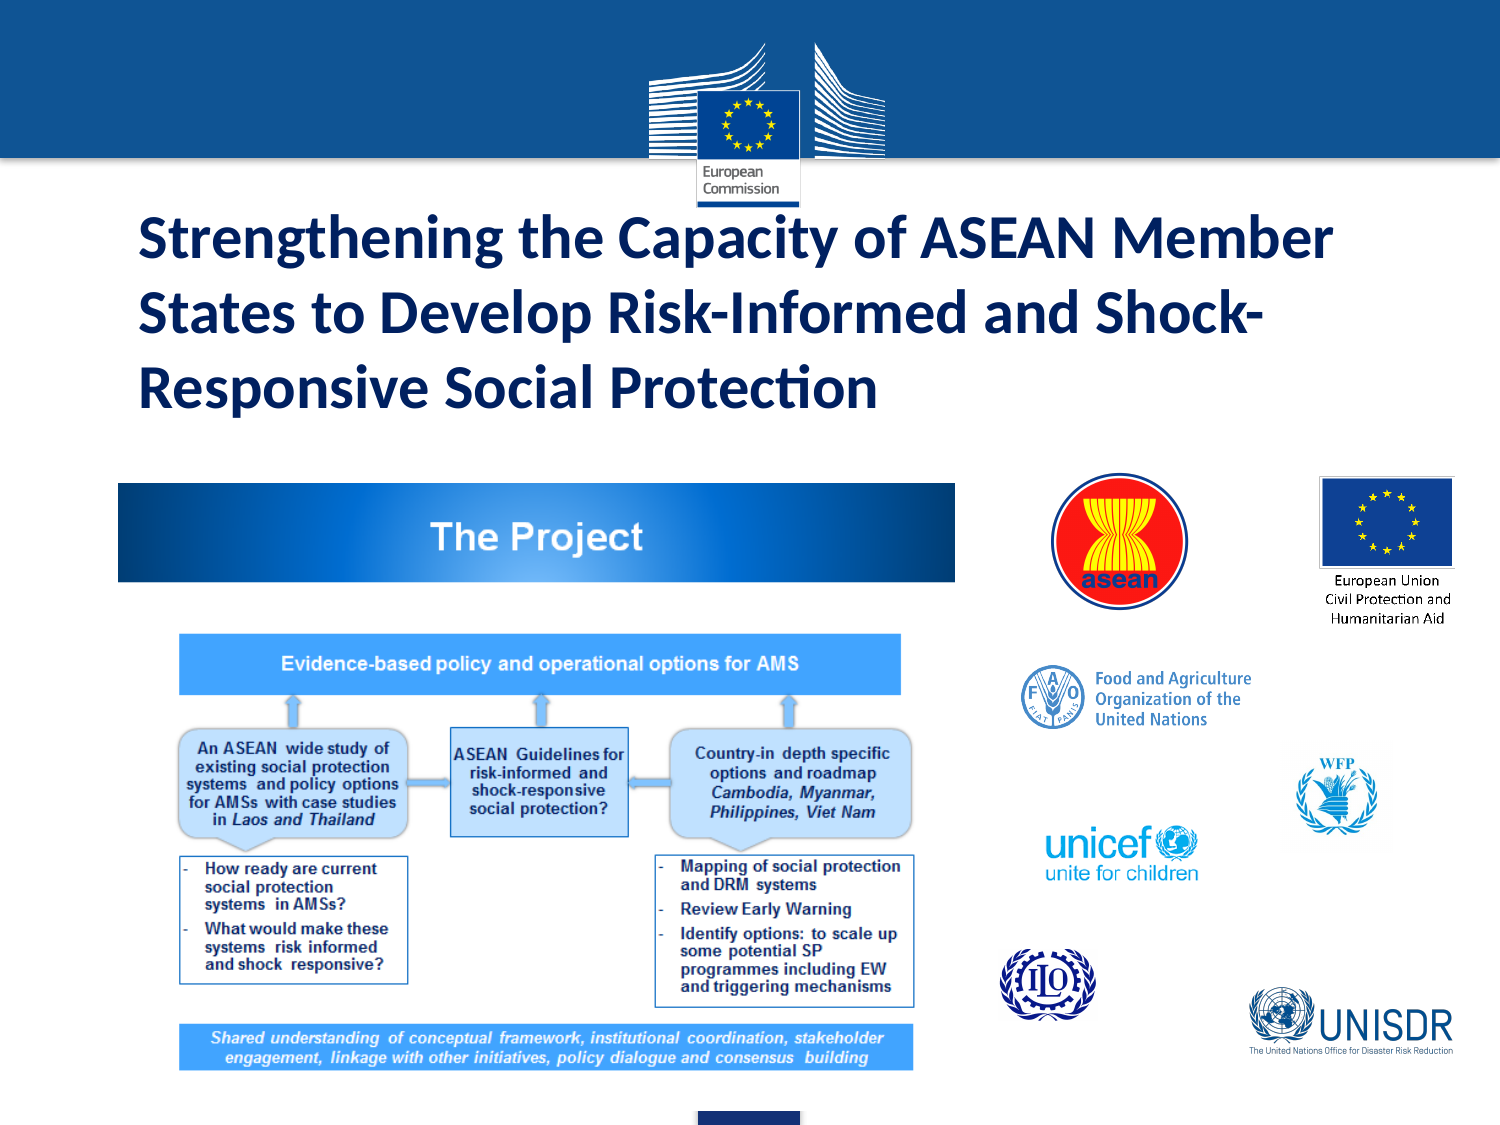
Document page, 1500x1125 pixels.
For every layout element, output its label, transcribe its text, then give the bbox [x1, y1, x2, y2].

picture [1280, 739, 1393, 853]
picture [1249, 984, 1453, 1057]
picture [997, 949, 1098, 1021]
picture [1028, 811, 1214, 893]
picture [1021, 665, 1252, 729]
picture [649, 42, 885, 208]
picture [1294, 463, 1480, 645]
title Strengthening the Capacity of ASEAN Member States to Develop Risk-Informed and Shock-Responsive Social Protection [64, 231, 1415, 386]
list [118, 483, 955, 1111]
picture [1049, 471, 1190, 612]
